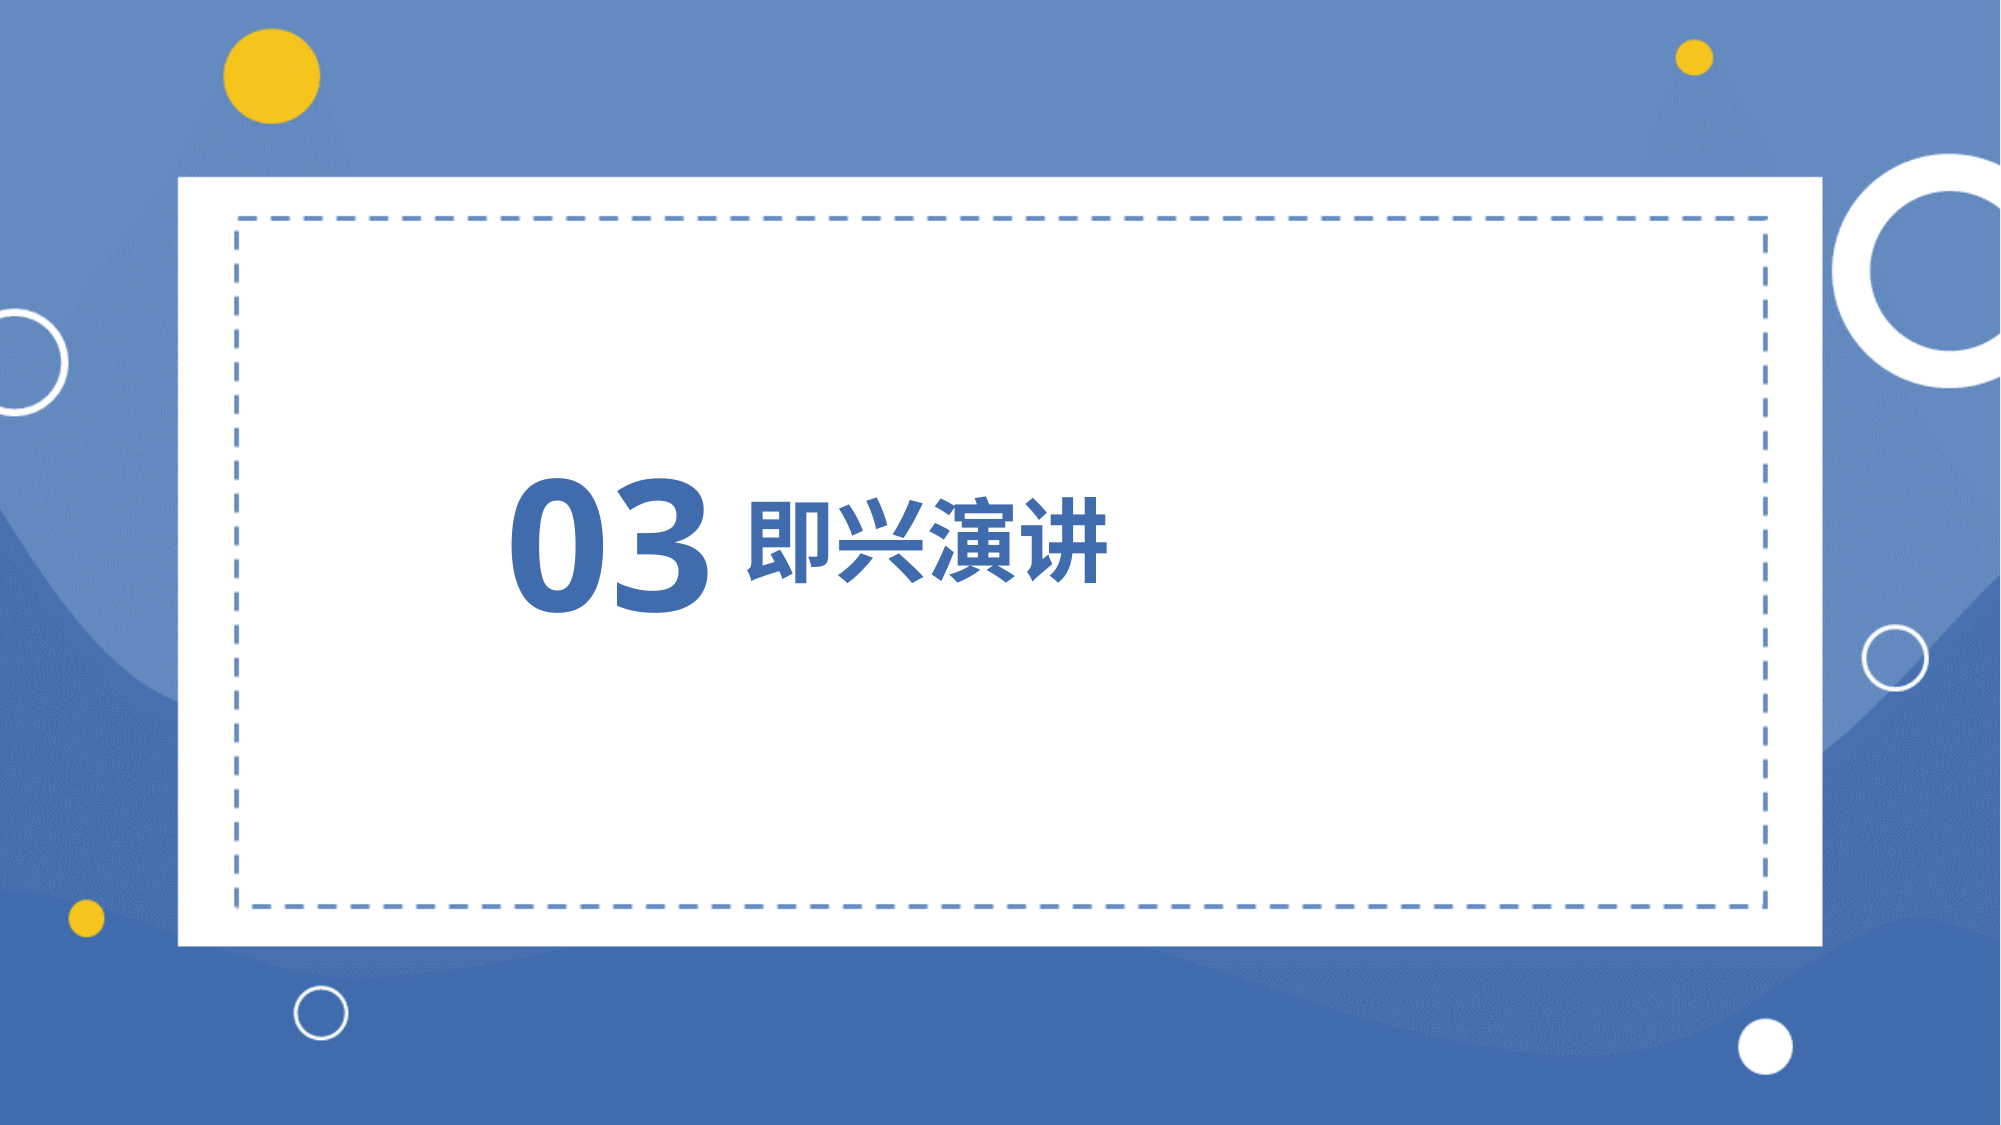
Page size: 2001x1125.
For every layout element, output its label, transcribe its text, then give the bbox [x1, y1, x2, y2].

text_box 即兴演讲 [730, 476, 1126, 602]
text_box 03 [490, 420, 730, 656]
picture [0, 0, 2001, 1125]
